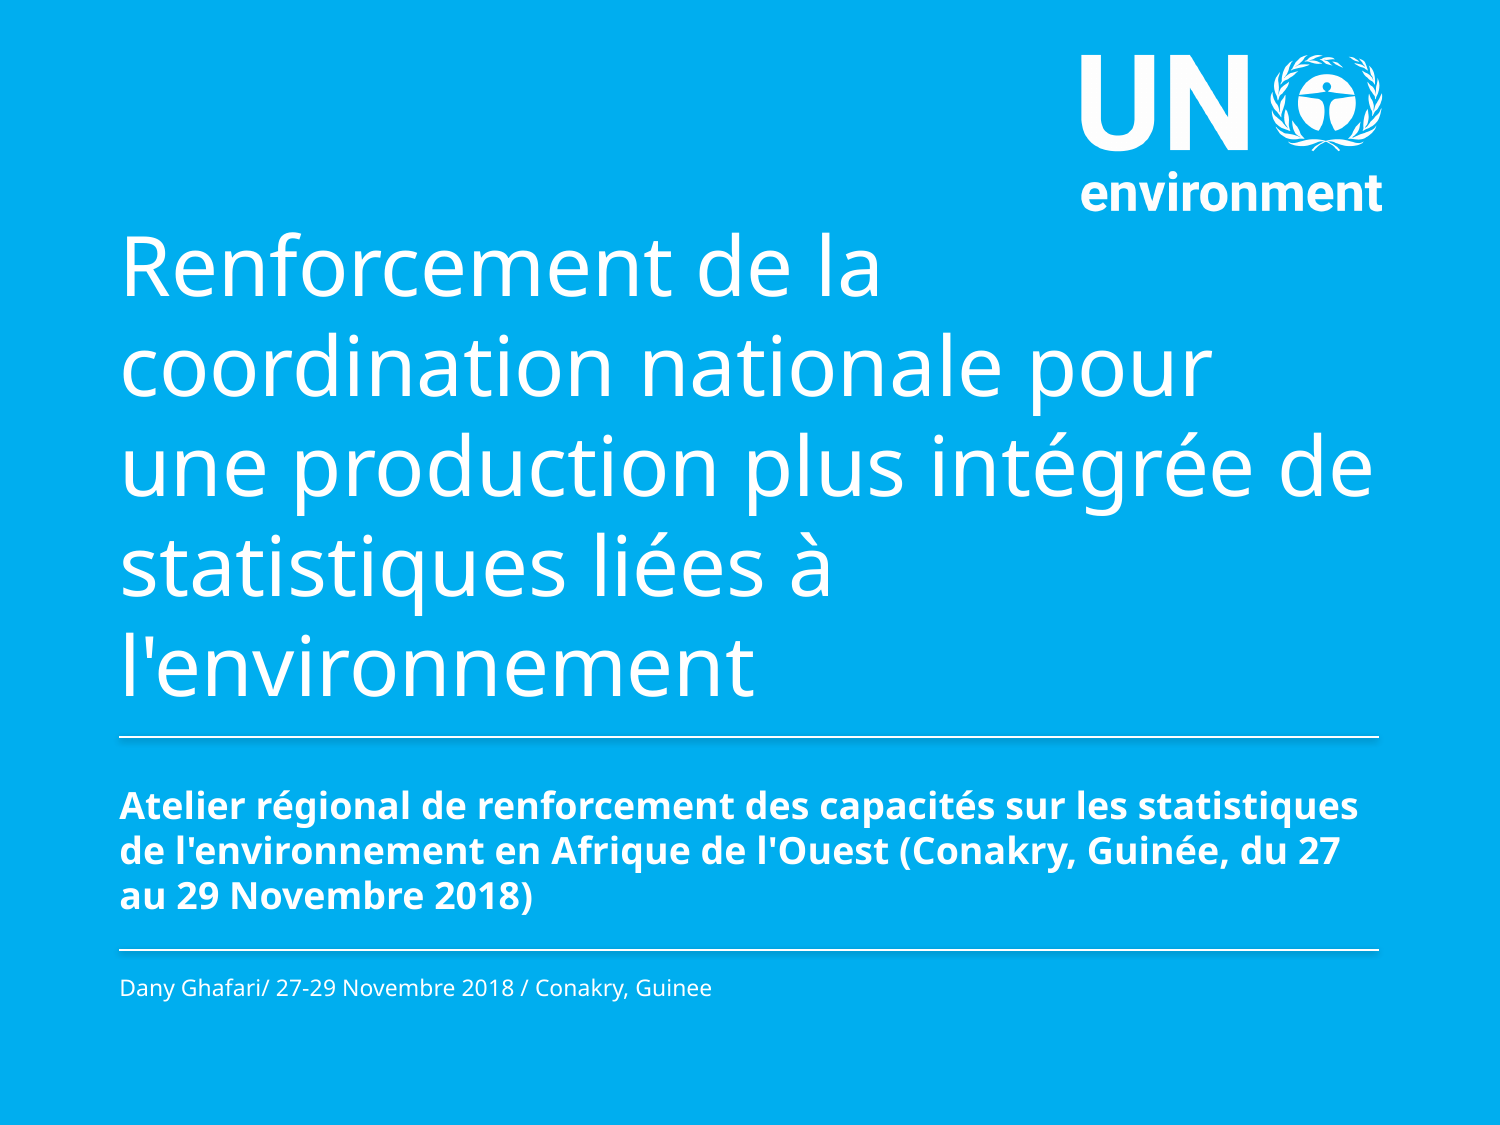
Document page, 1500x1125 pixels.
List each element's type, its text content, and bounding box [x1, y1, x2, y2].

picture [475, 251, 538, 295]
picture [125, 351, 155, 370]
picture [1165, 352, 1171, 370]
picture [1369, 97, 1381, 112]
picture [425, 251, 462, 296]
picture [1282, 65, 1294, 81]
picture [1082, 183, 1107, 211]
picture [572, 351, 608, 370]
picture [1365, 176, 1381, 211]
picture [176, 251, 213, 296]
picture [1273, 112, 1289, 129]
picture [1082, 55, 1154, 151]
picture [700, 233, 739, 296]
picture [1275, 77, 1287, 97]
picture [1187, 351, 1211, 370]
picture [226, 251, 262, 295]
picture [646, 351, 682, 370]
picture [351, 352, 357, 370]
picture [1263, 183, 1302, 210]
picture [774, 352, 780, 370]
picture [841, 251, 876, 296]
picture [500, 335, 507, 343]
picture [1280, 124, 1302, 139]
picture [214, 351, 254, 370]
picture [773, 335, 780, 343]
picture [297, 333, 336, 370]
picture [1364, 113, 1379, 129]
picture [1034, 351, 1072, 370]
picture [1300, 75, 1353, 94]
picture [519, 351, 559, 370]
picture [1308, 56, 1318, 63]
picture [1370, 83, 1379, 96]
picture [1295, 140, 1321, 146]
picture [1082, 351, 1122, 370]
picture [350, 335, 357, 343]
picture [944, 333, 950, 370]
picture [271, 233, 300, 295]
picture [1271, 96, 1285, 115]
subtitle Atelier régional de renforcement des capacités sur les statistiques de l'environnement en Afrique de l'Ouest (Conakry, Guinée, du 27 au 29 Novembre 2018) [119, 758, 1380, 928]
picture [385, 251, 416, 296]
picture [356, 251, 380, 295]
picture [1351, 125, 1372, 139]
picture [1294, 57, 1305, 68]
picture [899, 351, 928, 370]
picture [792, 351, 832, 370]
picture [823, 233, 829, 295]
picture [373, 351, 409, 370]
picture [1299, 97, 1324, 130]
picture [1169, 172, 1176, 178]
picture [963, 351, 999, 370]
picture [1338, 183, 1362, 210]
text_box Dany Ghafari/ 27-29 Novembre 2018 / Conakry, Guinee [119, 956, 1380, 1025]
picture [128, 237, 168, 295]
picture [1330, 97, 1355, 130]
picture [645, 242, 671, 296]
picture [1201, 183, 1227, 211]
picture [738, 342, 763, 370]
picture [1170, 183, 1176, 210]
picture [1140, 183, 1164, 210]
picture [267, 351, 291, 370]
picture [600, 251, 636, 295]
picture [501, 352, 507, 370]
picture [303, 251, 343, 296]
picture [1323, 58, 1332, 64]
picture [1134, 352, 1140, 370]
picture [1308, 183, 1333, 211]
picture [465, 342, 490, 370]
picture [164, 351, 204, 370]
picture [1183, 183, 1198, 210]
picture [1232, 183, 1256, 210]
picture [1331, 140, 1357, 146]
picture [1365, 70, 1374, 81]
picture [426, 351, 455, 370]
picture [1171, 55, 1247, 150]
picture [1112, 183, 1135, 210]
picture [550, 251, 587, 296]
title Renforcement de la coordination nationale pour une production plus intégrée de statistiques liées à l'environnement [119, 370, 1380, 736]
picture [699, 351, 728, 370]
picture [845, 351, 881, 370]
picture [751, 251, 788, 296]
